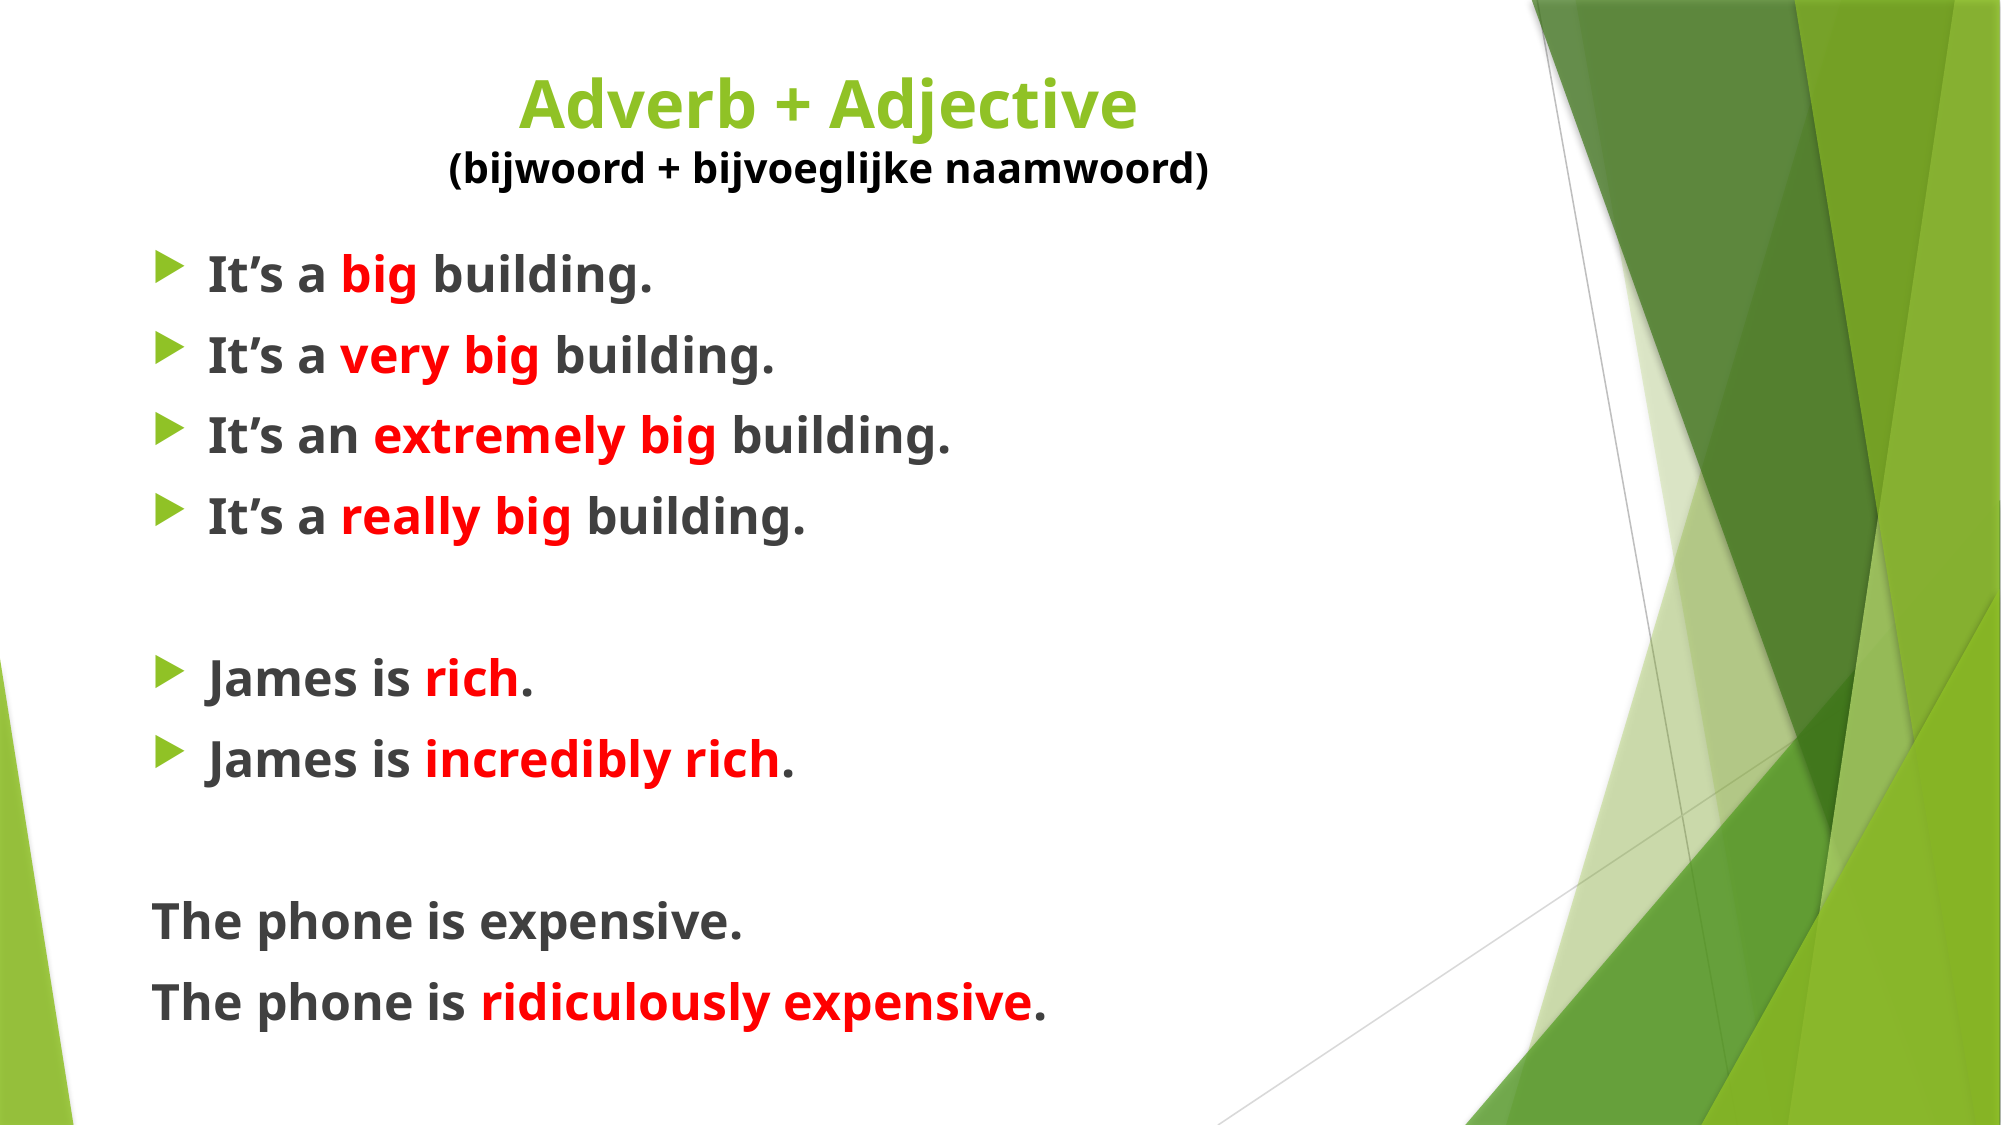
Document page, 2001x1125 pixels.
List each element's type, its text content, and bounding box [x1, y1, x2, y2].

list It’s a big building. It’s a very big building. It’s an extremely big building. It’s a really big building. James is rich. James is incredibly rich. The phone is expensive. The phone is ridiculously expensive. [136, 234, 1522, 1074]
title Adverb + Adjective (bijwoord + bijvoeglijke naamwoord) [136, 54, 1522, 234]
